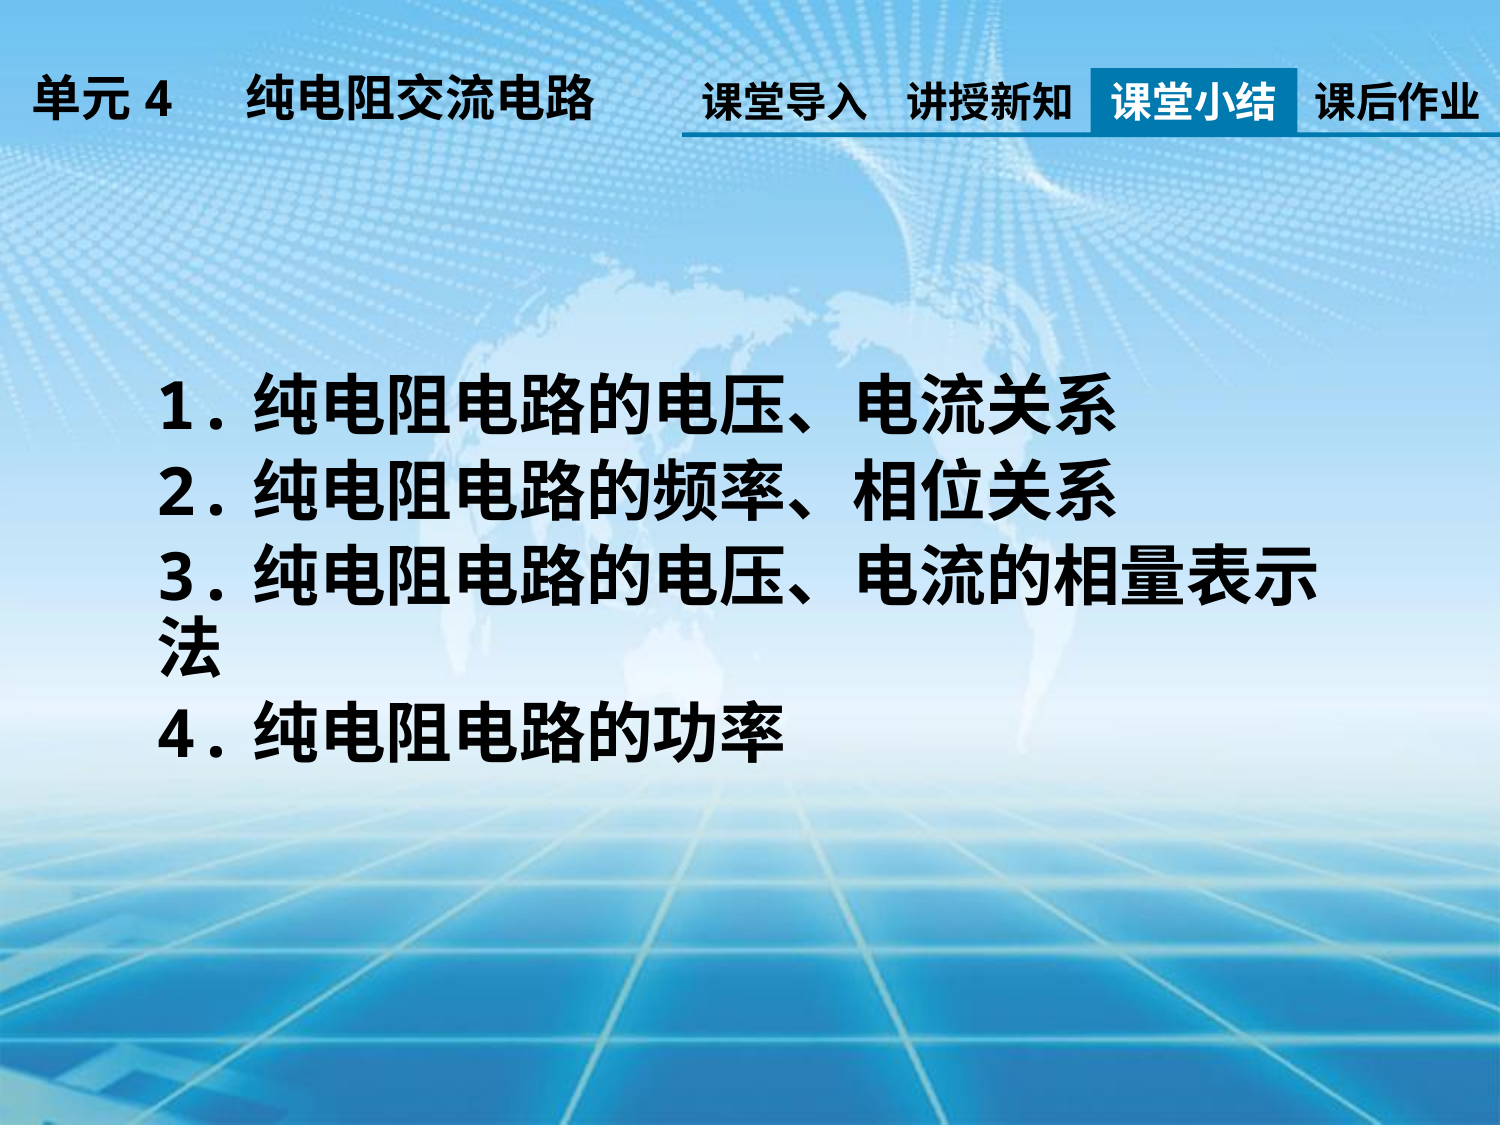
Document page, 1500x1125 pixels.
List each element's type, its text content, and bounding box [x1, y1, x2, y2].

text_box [16, 59, 1500, 135]
picture [0, 0, 1500, 1125]
text_box 1.纯电阻电路的电压、电流关系 2.纯电阻电路的频率、相位关系 3.纯电阻电路的电压、电流的相量表示法 4.纯电阻电路的功率 [141, 364, 1397, 852]
